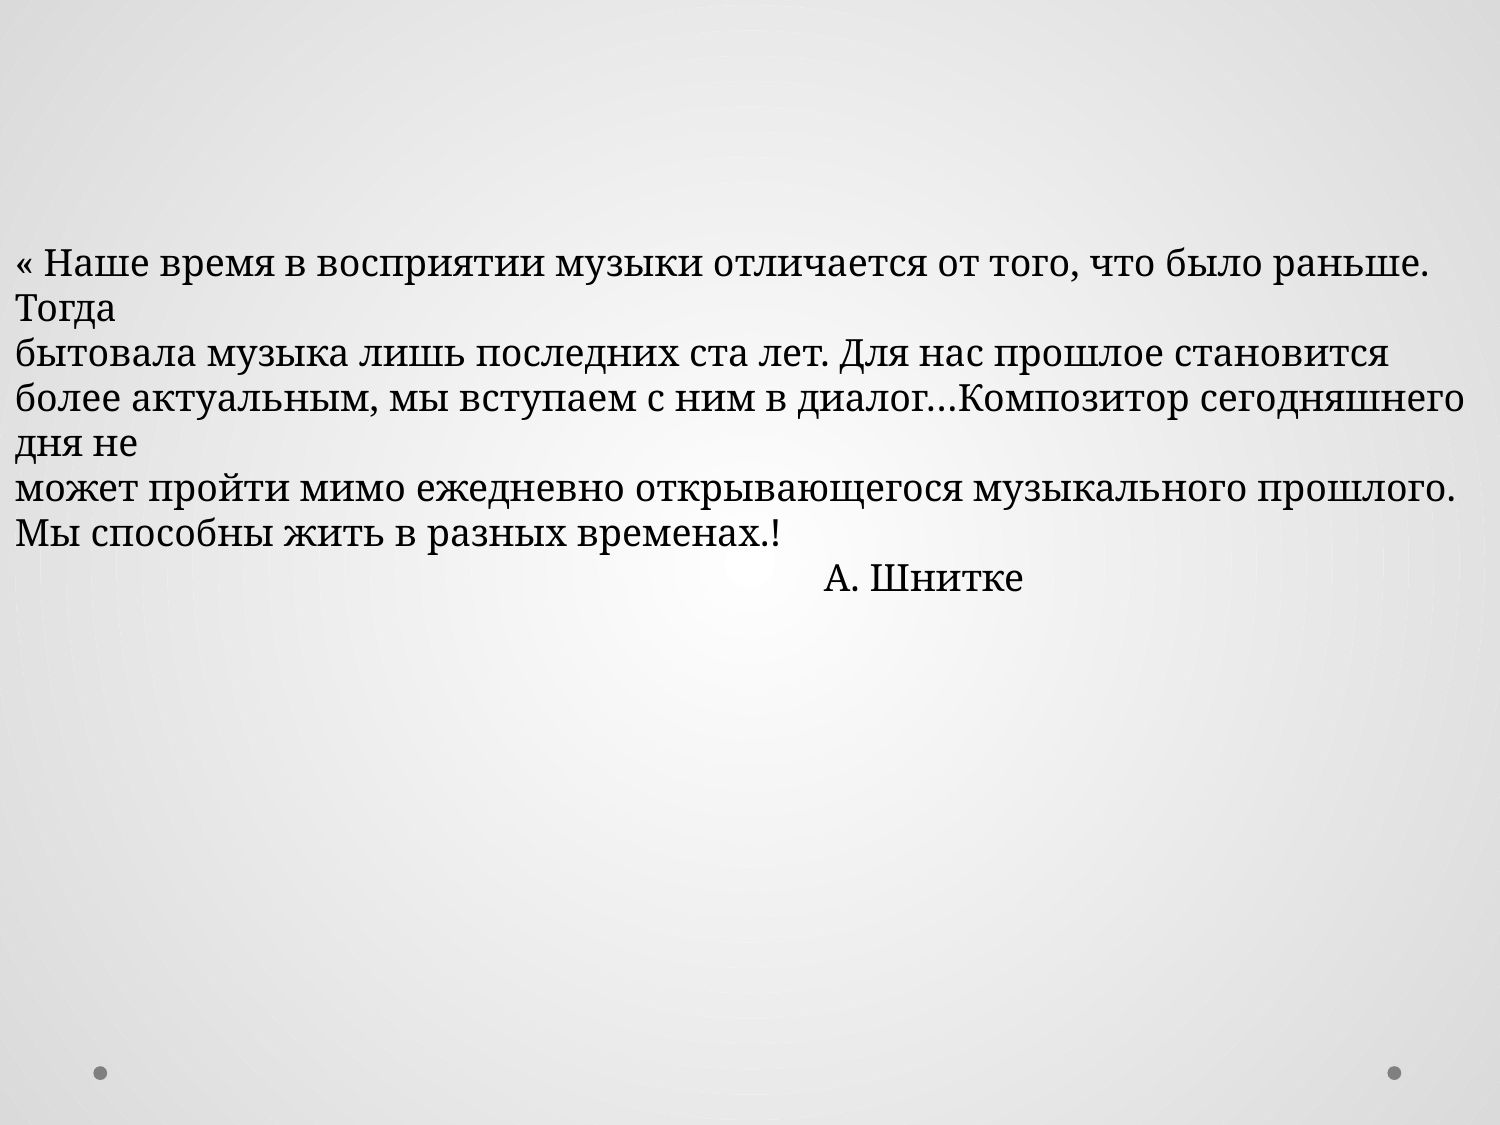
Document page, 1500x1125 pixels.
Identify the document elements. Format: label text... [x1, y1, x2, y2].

text_box « Наше время в восприятии музыки отличается от того, что было раньше. Тогда бытовала музыка лишь последних ста лет. Для нас прошлое становится более актуальным, мы вступаем с ним в диалог…Композитор сегодняшнего дня не может пройти мимо ежедневно открывающегося музыкального прошлого. Мы способны жить в разных временах.! А. Шнитке [0, 231, 1500, 607]
